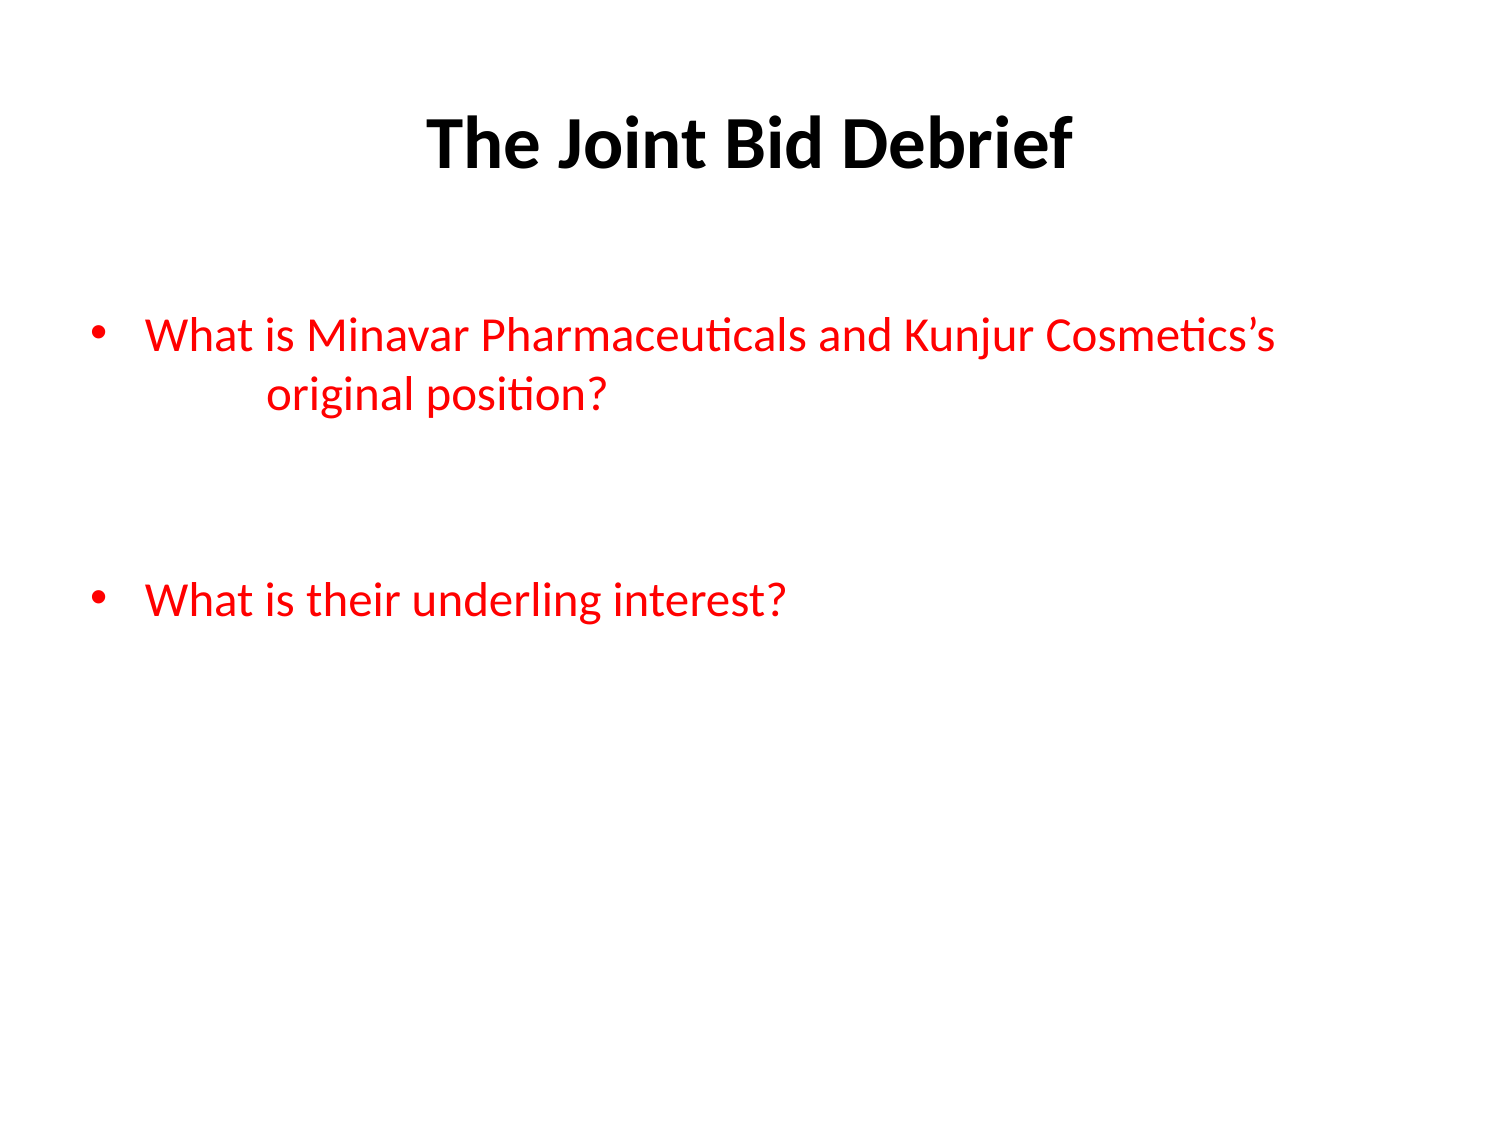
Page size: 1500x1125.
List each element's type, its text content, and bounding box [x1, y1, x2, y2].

title The Joint Bid Debrief [75, 45, 1425, 233]
list What is Minavar Pharmaceuticals and Kunjur Cosmetics’s original position? Each wants all 100 fruits = distributive negotiation What is their underling interest? Developing their respective products These interests are not actually opposed, they can reach an integrative solution and both have what they want Why did (or didn’t you) reach the solution? [75, 295, 1425, 1038]
